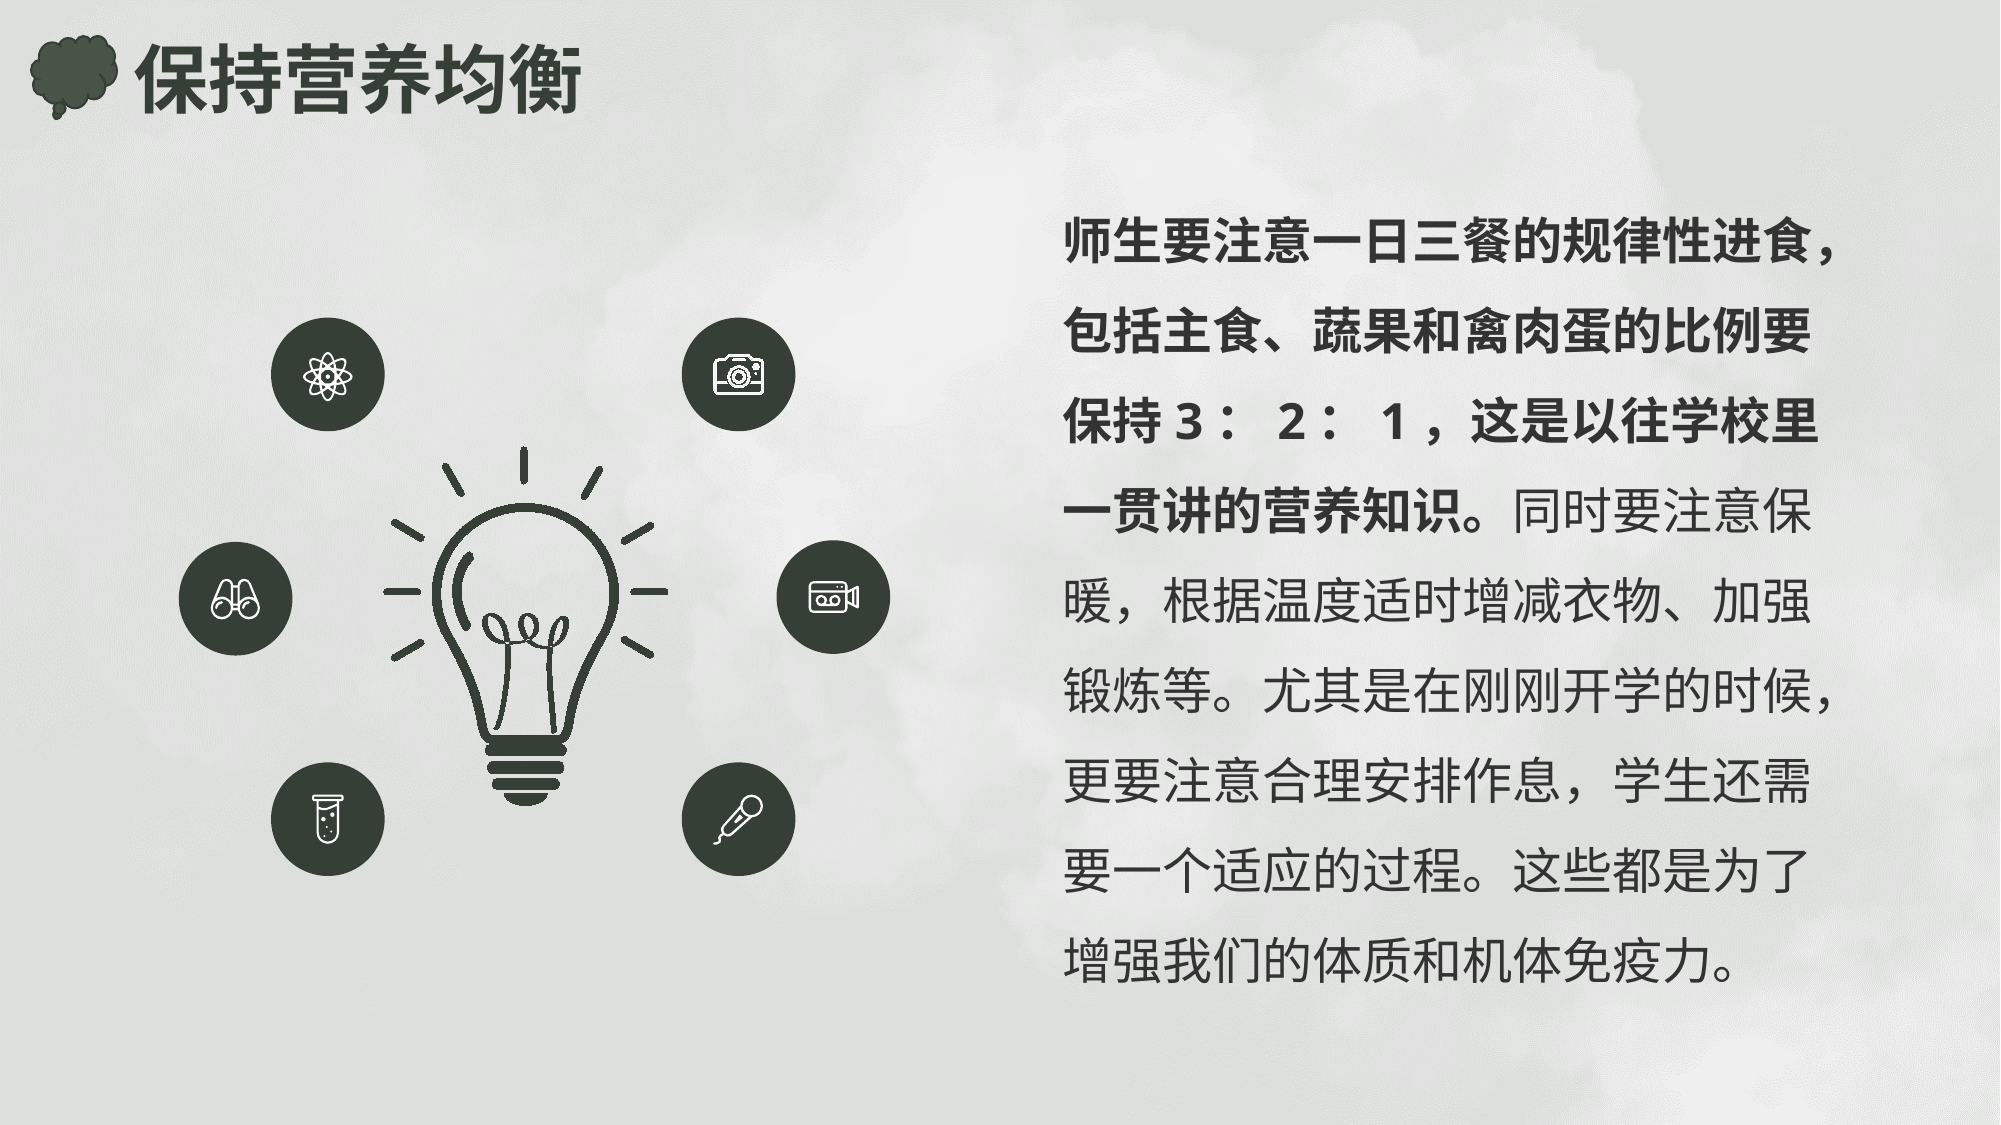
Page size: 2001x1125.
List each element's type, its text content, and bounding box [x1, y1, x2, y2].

text_box [30, 34, 118, 121]
text_box [312, 794, 344, 844]
text_box [777, 540, 890, 654]
text_box [682, 318, 795, 431]
text_box [271, 762, 385, 876]
text_box [271, 318, 385, 431]
text_box 师生要注意一日三餐的规律性进食，包括主食、蔬果和禽肉蛋的比例要保持3：2：1，这是以往学校里一贯讲的营养知识。同时要注意保暖，根据温度适时增减衣物、加强锻炼等。尤其是在刚刚开学的时候，更要注意合理安排作息，学生还需要一个适应的过程。这些都是为了增强我们的体质和机体免疫力。 [1047, 171, 1840, 997]
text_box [383, 446, 668, 806]
text_box [808, 581, 859, 613]
text_box [303, 352, 353, 402]
text_box 保持营养均衡 [119, 24, 599, 130]
text_box [713, 794, 763, 845]
text_box [210, 578, 260, 620]
text_box [682, 762, 795, 876]
text_box [713, 354, 764, 395]
text_box [179, 542, 292, 656]
picture [0, 0, 2001, 1125]
